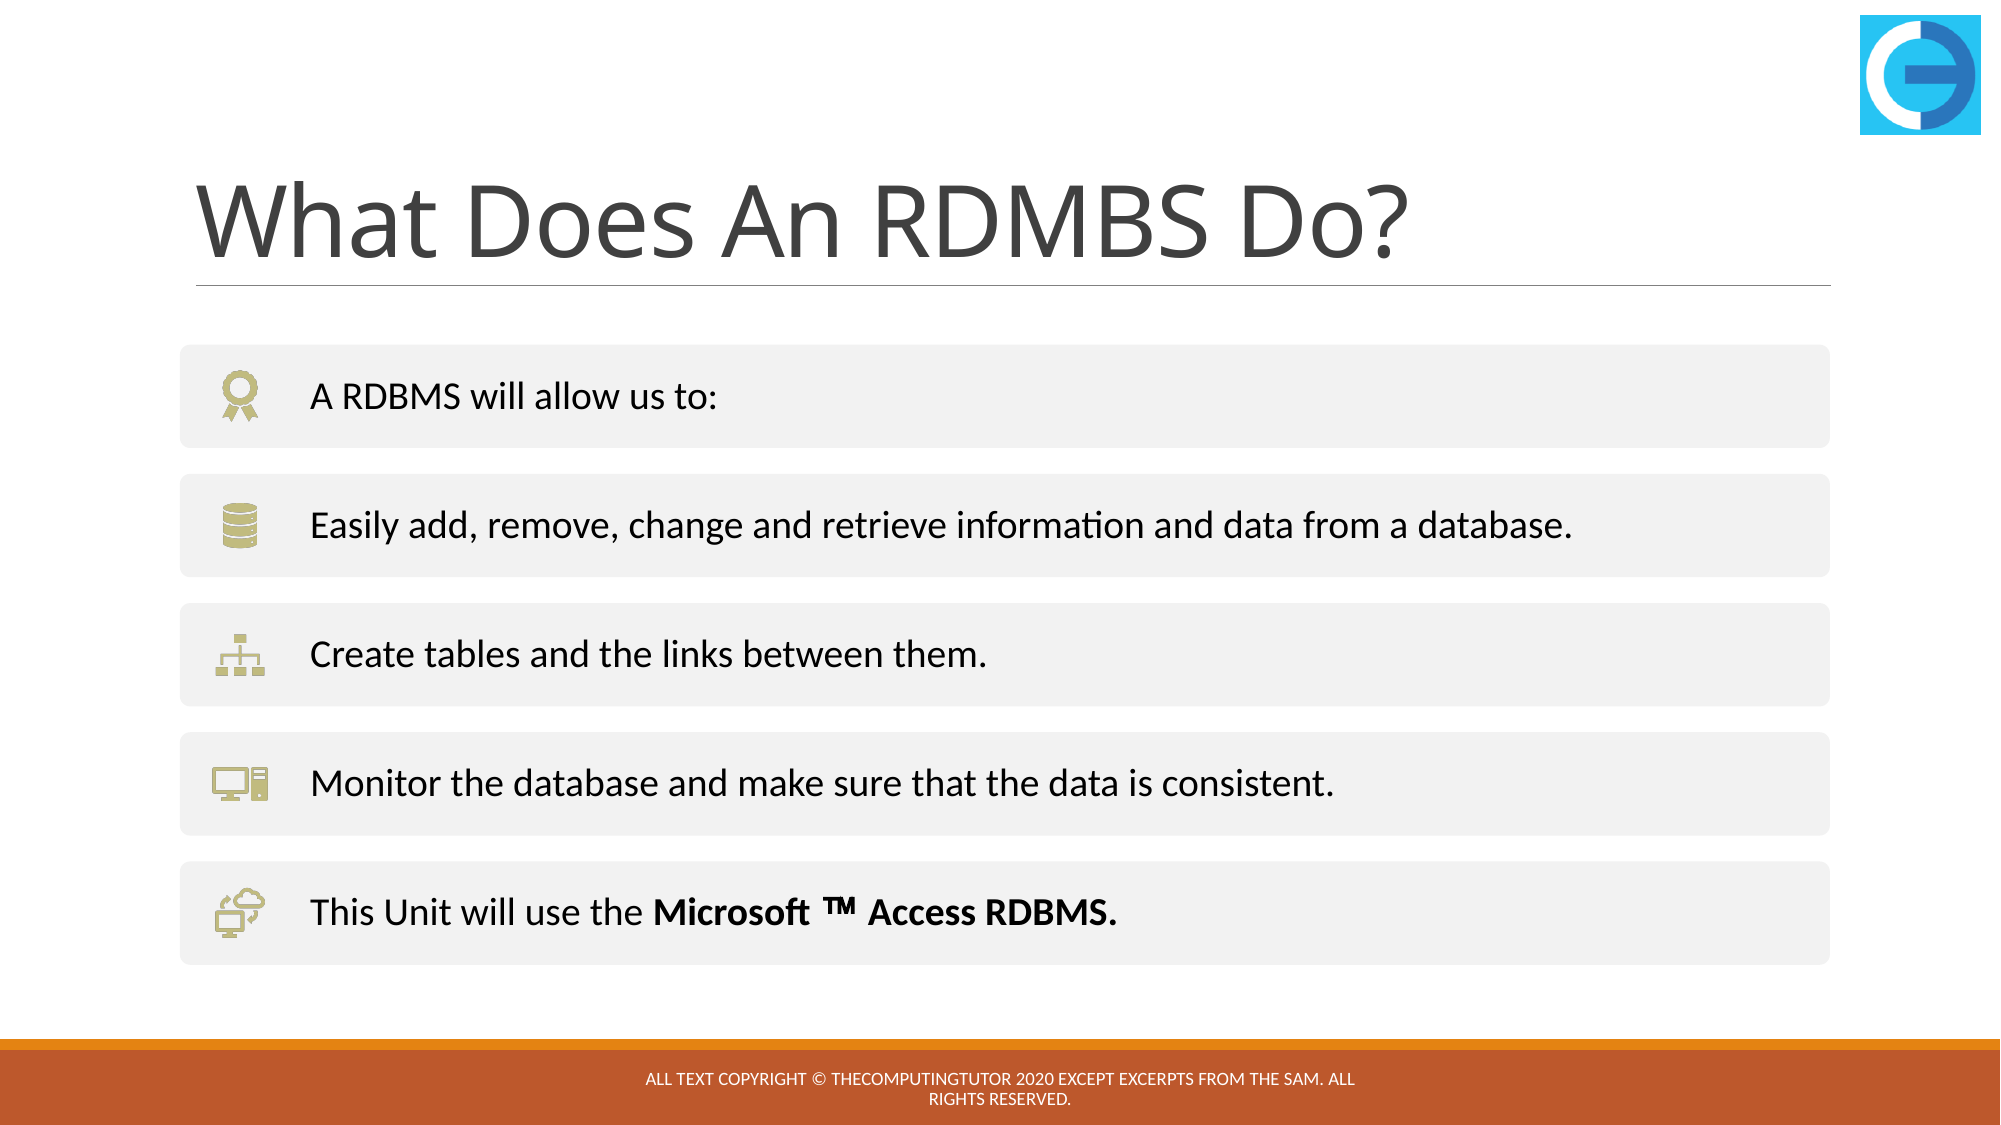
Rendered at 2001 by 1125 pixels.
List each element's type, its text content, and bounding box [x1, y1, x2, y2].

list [179, 343, 1831, 966]
picture [1860, 15, 1981, 135]
footer All text copyright © TheComputingTutor 2020 except excerpts from the SAM. All rights Reserved. [604, 1059, 1396, 1120]
title What Does An RDMBS Do? [180, 47, 1830, 285]
